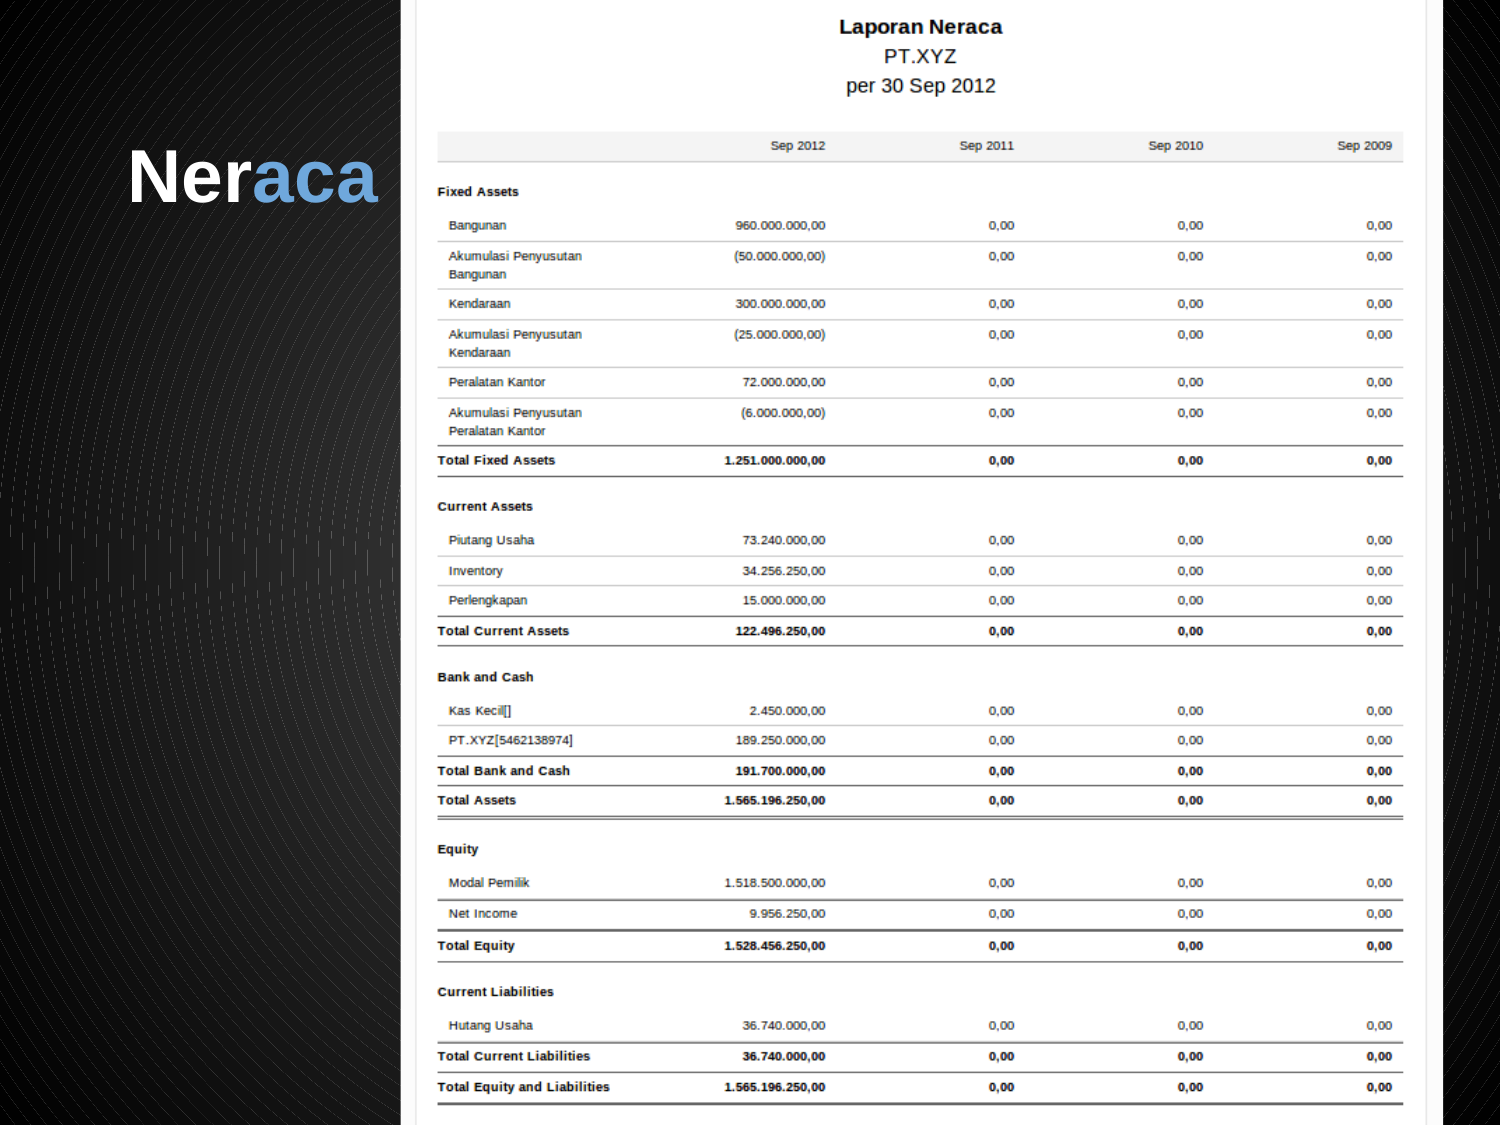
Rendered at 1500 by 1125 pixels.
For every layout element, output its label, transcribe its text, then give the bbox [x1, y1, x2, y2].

title Neraca [75, 45, 400, 233]
text_box [400, 0, 1444, 1125]
